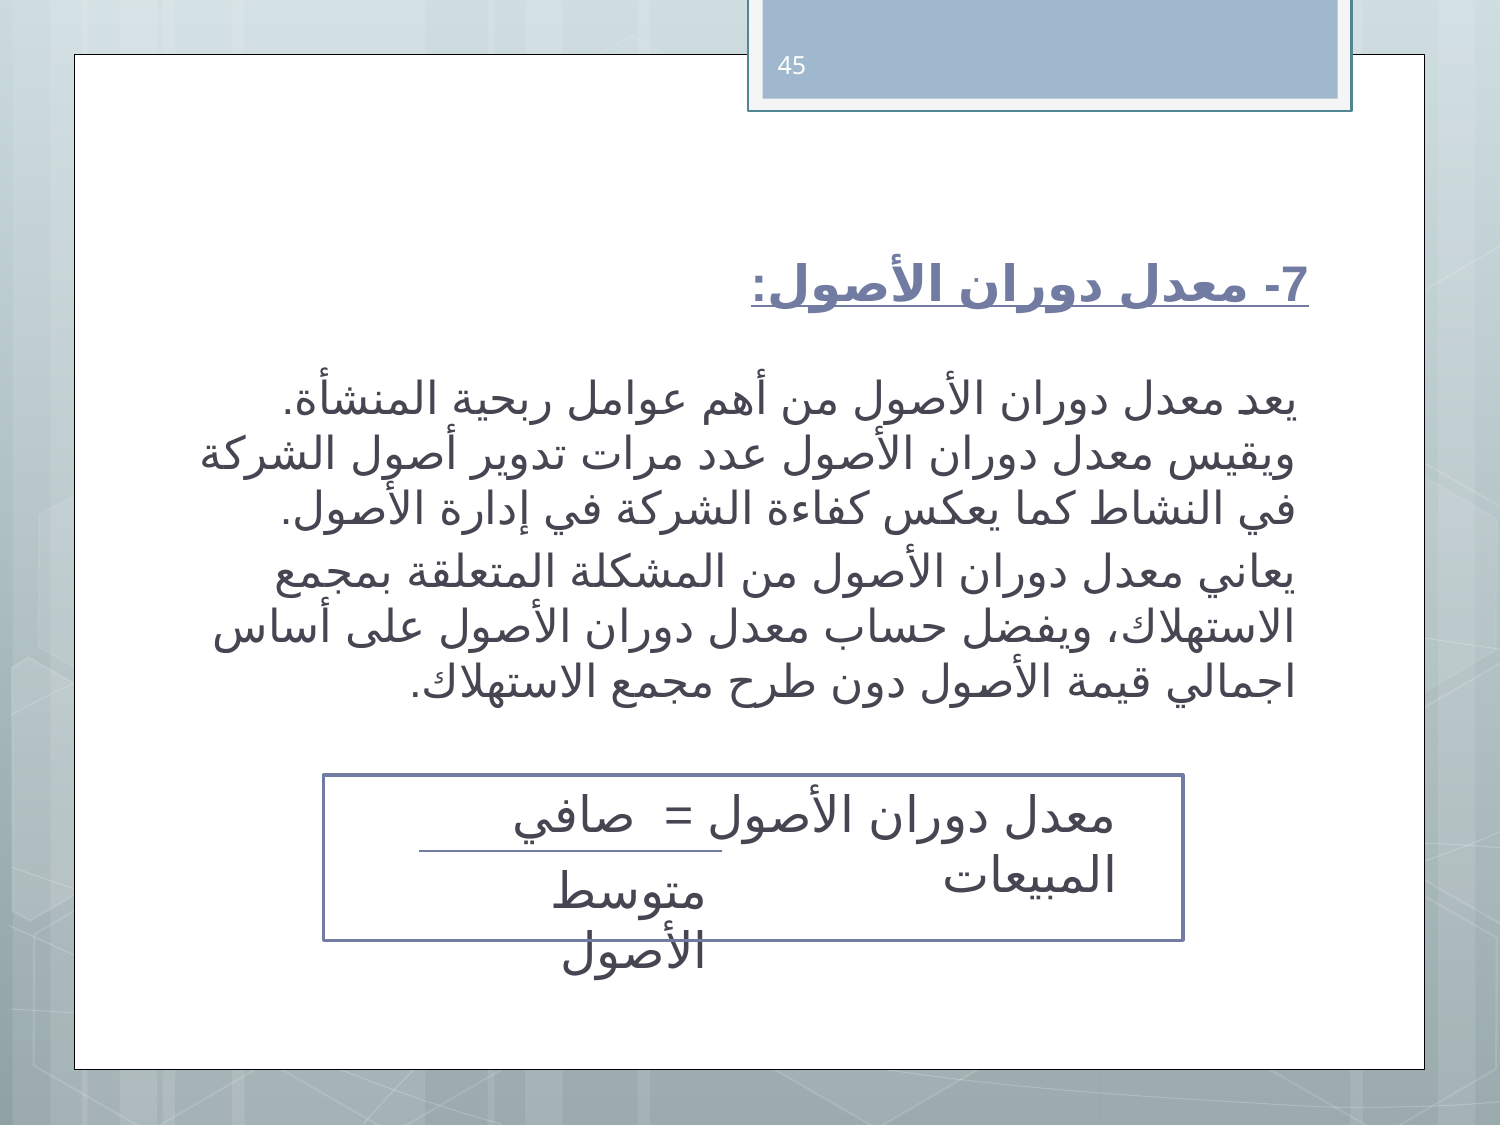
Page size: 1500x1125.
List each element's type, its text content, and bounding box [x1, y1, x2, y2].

list يعد معدل دوران الأصول من أهم عوامل ربحية المنشأة. ويقيس معدل دوران الأصول عدد مرات تدوير أصول الشركة في النشاط كما يعكس كفاءة الشركة في إدارة الأصول. يعاني معدل دوران الأصول من المشكلة المتعلقة بمجمع الاستهلاك، ويفضل حساب معدل دوران الأصول على أساس اجمالي قيمة الأصول دون طرح مجمع الاستهلاك. [183, 361, 1324, 752]
title 7- معدل دوران الأصول: [171, 168, 1324, 320]
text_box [323, 774, 1184, 941]
slide_number 45 [762, 36, 982, 97]
